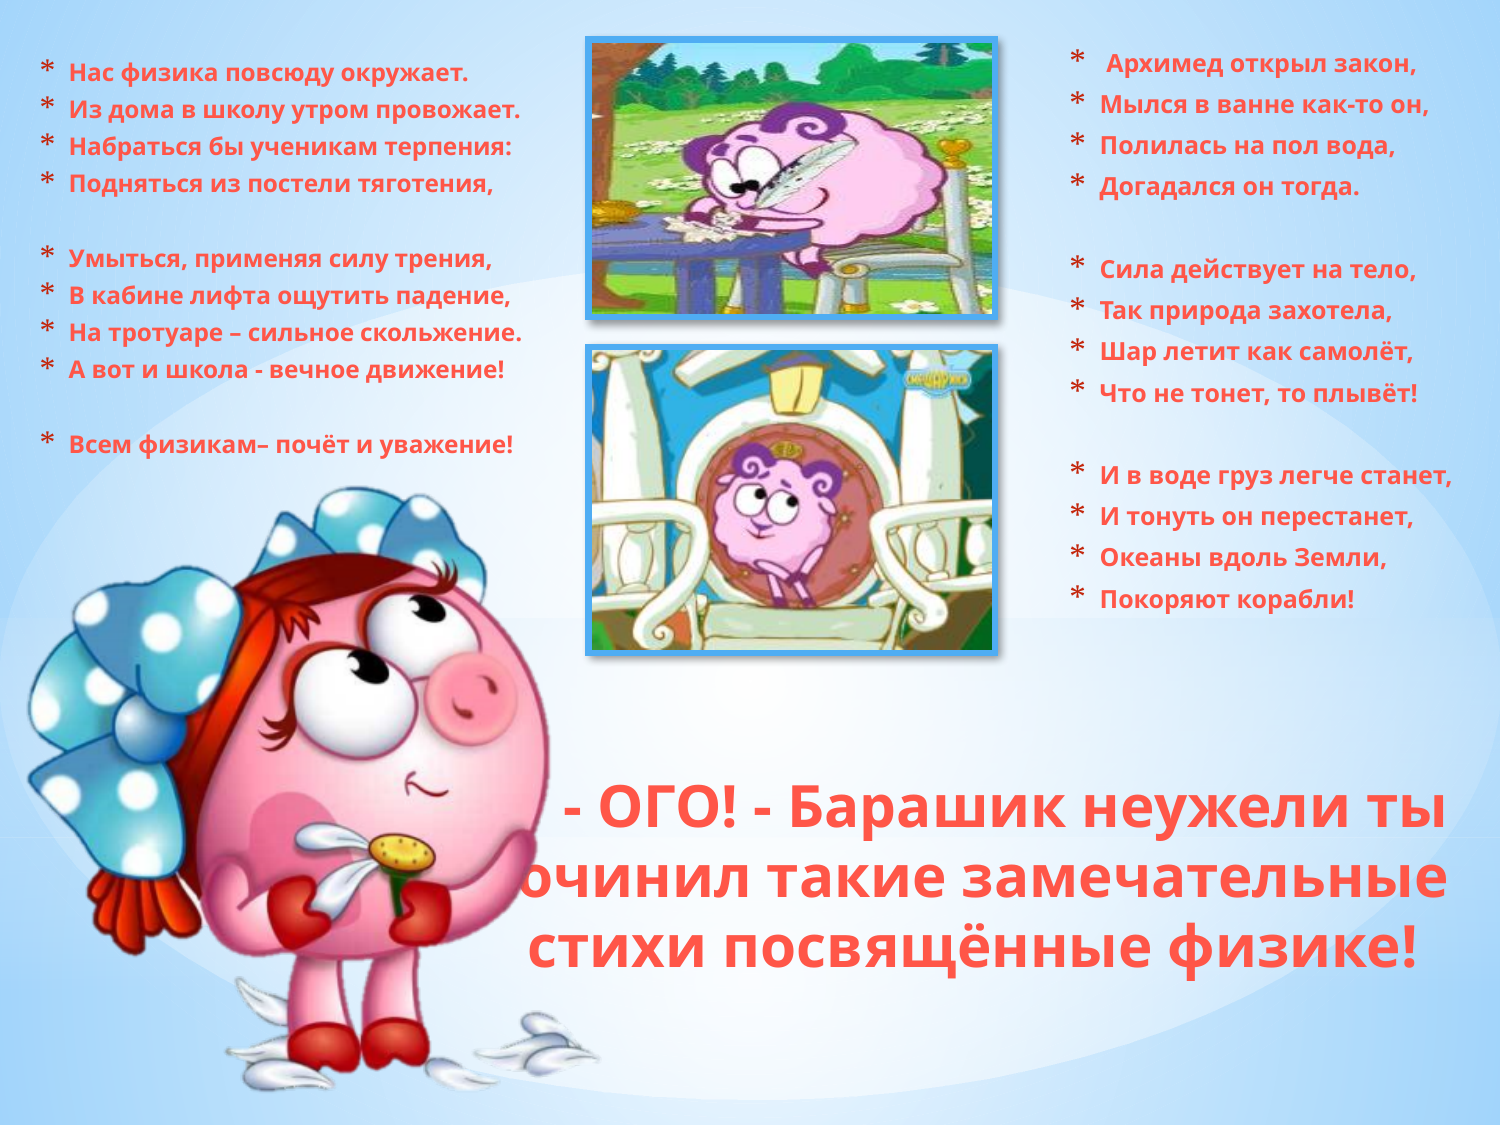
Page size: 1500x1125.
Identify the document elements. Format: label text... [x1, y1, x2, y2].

picture [0, 349, 992, 1111]
picture [591, 42, 992, 315]
list Нас физика повсюду окружает. Из дома в школу утром провожает. Набраться бы ученикам терпения: Подняться из постели тяготения, Умыться, применяя силу трения, В кабине лифта ощутить падение, На тротуаре – сильное скольжение. А вот и школа - вечное движение! Всем физикам– почёт и уважение! [17, 49, 567, 457]
list Архимед открыл закон, Мылся в ванне как-то он, Полилась на пол вода, Догадался он тогда. Сила действует на тело, Так природа захотела, Шар летит как самолёт, Что не тонет, то плывёт! И в воде груз легче станет, И тонуть он перестанет, Океаны вдоль Земли, Покоряют корабли! [1046, 39, 1497, 610]
title - ОГО! - Барашик неужели ты сочинил такие замечательные стихи посвящённые физике! [620, 761, 1464, 976]
